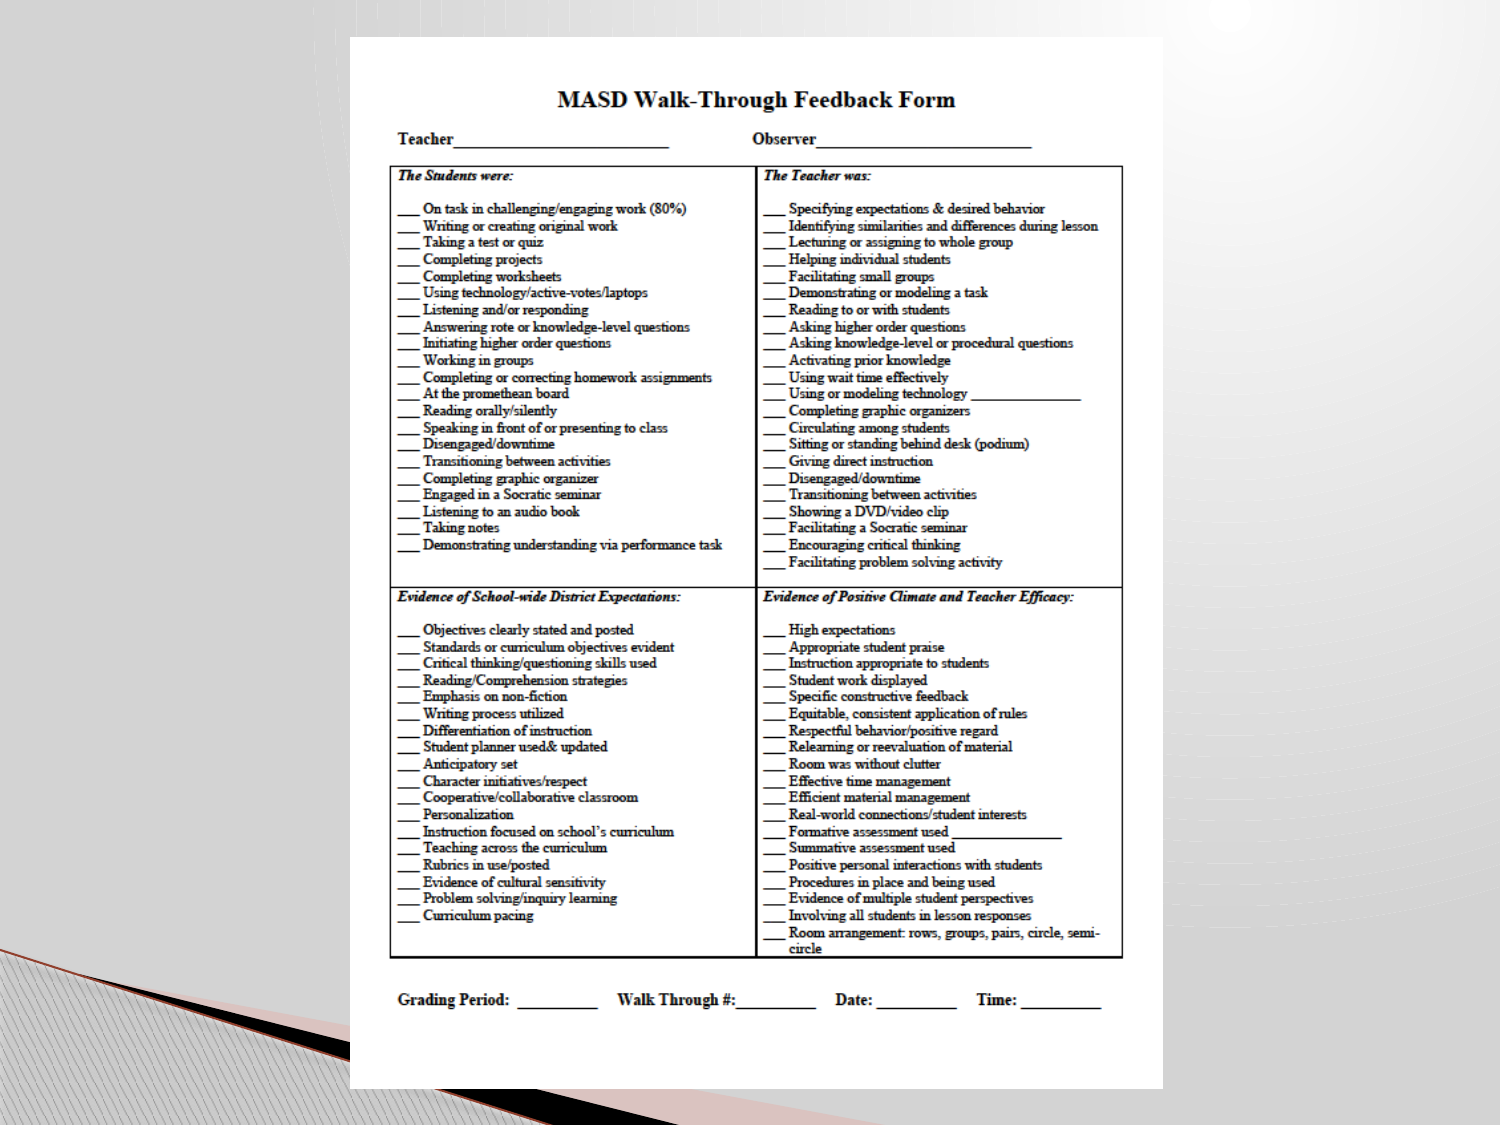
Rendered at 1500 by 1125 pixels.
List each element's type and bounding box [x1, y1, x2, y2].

text_box [349, 37, 1163, 1090]
